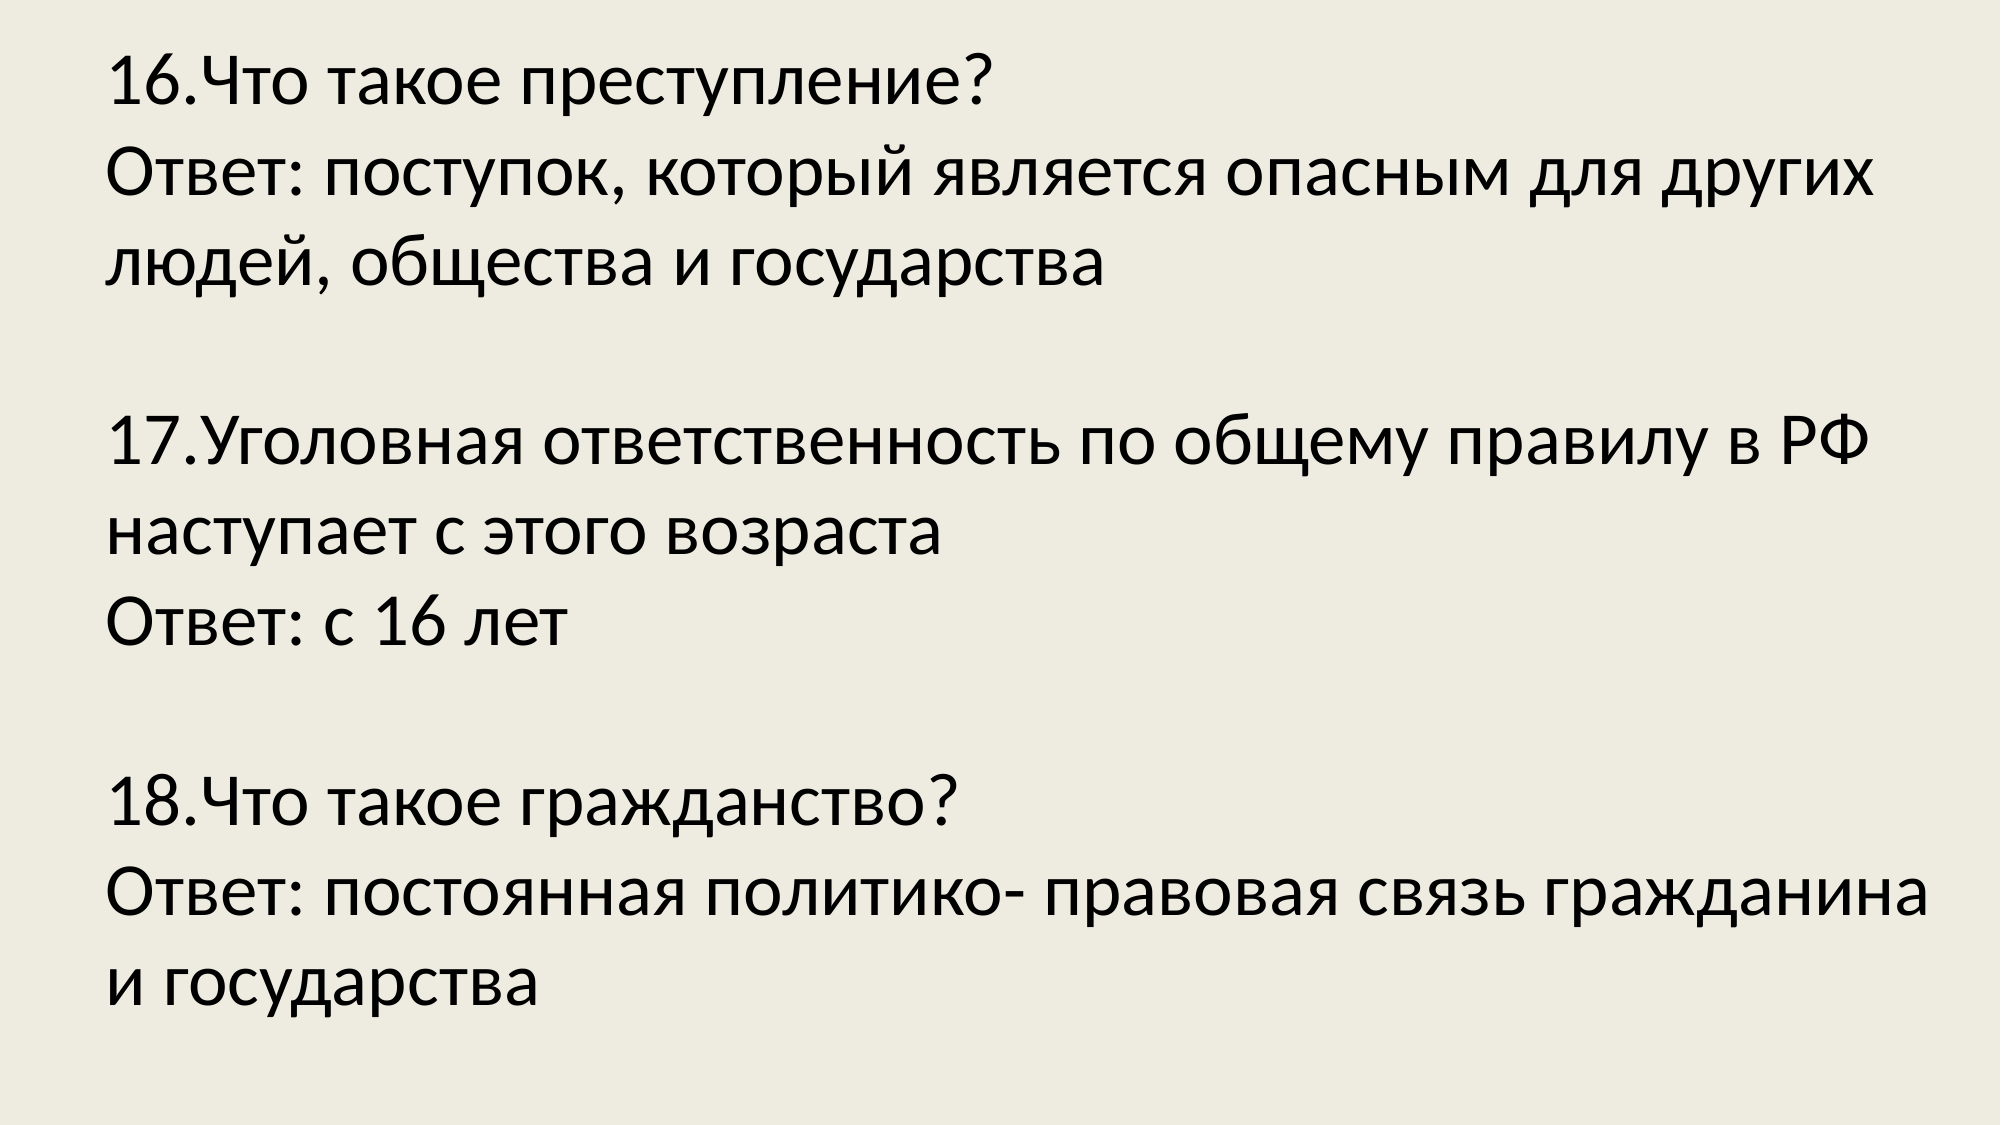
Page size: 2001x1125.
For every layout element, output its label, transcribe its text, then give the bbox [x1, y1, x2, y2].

text_box 16.Что такое преступление? Ответ: поступок, который является опасным для других людей, общества и государства 17.Уголовная ответственность по общему правилу в РФ наступает с этого возраста Ответ: с 16 лет 18.Что такое гражданство? Ответ: постоянная политико- правовая связь гражданина и государства [90, 22, 1955, 1028]
